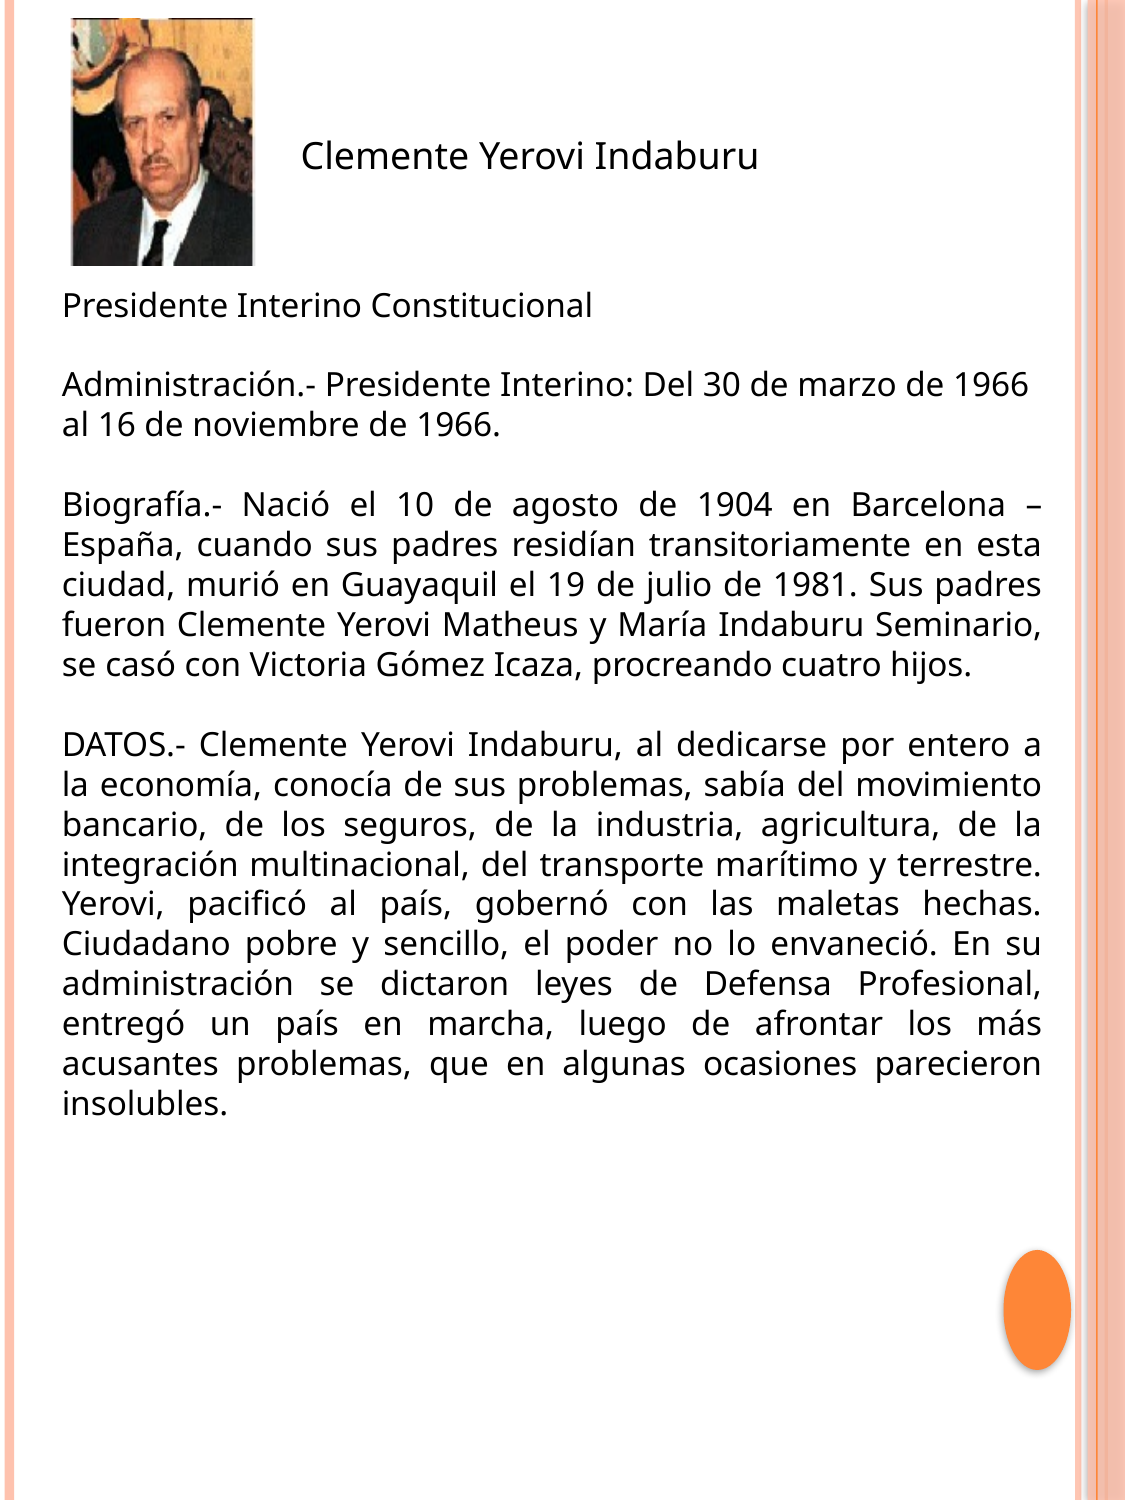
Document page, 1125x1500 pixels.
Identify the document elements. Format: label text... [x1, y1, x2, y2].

text_box Presidente Interino Constitucional Administración.- Presidente Interino: Del 30 de marzo de 1966 al 16 de noviembre de 1966. Biografía.- Nació el 10 de agosto de 1904 en Barcelona – España, cuando sus padres residían transitoriamente en esta ciudad, murió en Guayaquil el 19 de julio de 1981. Sus padres fueron Clemente Yerovi Matheus y María Indaburu Seminario, se casó con Victoria Gómez Icaza, procreando cuatro hijos. DATOS.- Clemente Yerovi Indaburu, al dedicarse por entero a la economía, conocía de sus problemas, sabía del movimiento bancario, de los seguros, de la industria, agricultura, de la integración multinacional, del transporte marítimo y terrestre. Yerovi, pacificó al país, gobernó con las maletas hechas. Ciudadano pobre y sencillo, el poder no lo envaneció. En su administración se dictaron leyes de Defensa Profesional, entregó un país en marcha, luego de afrontar los más acusantes problemas, que en algunas ocasiones parecieron insolubles. [47, 276, 1059, 1130]
picture [70, 18, 256, 267]
text_box Clemente Yerovi Indaburu [285, 124, 785, 185]
